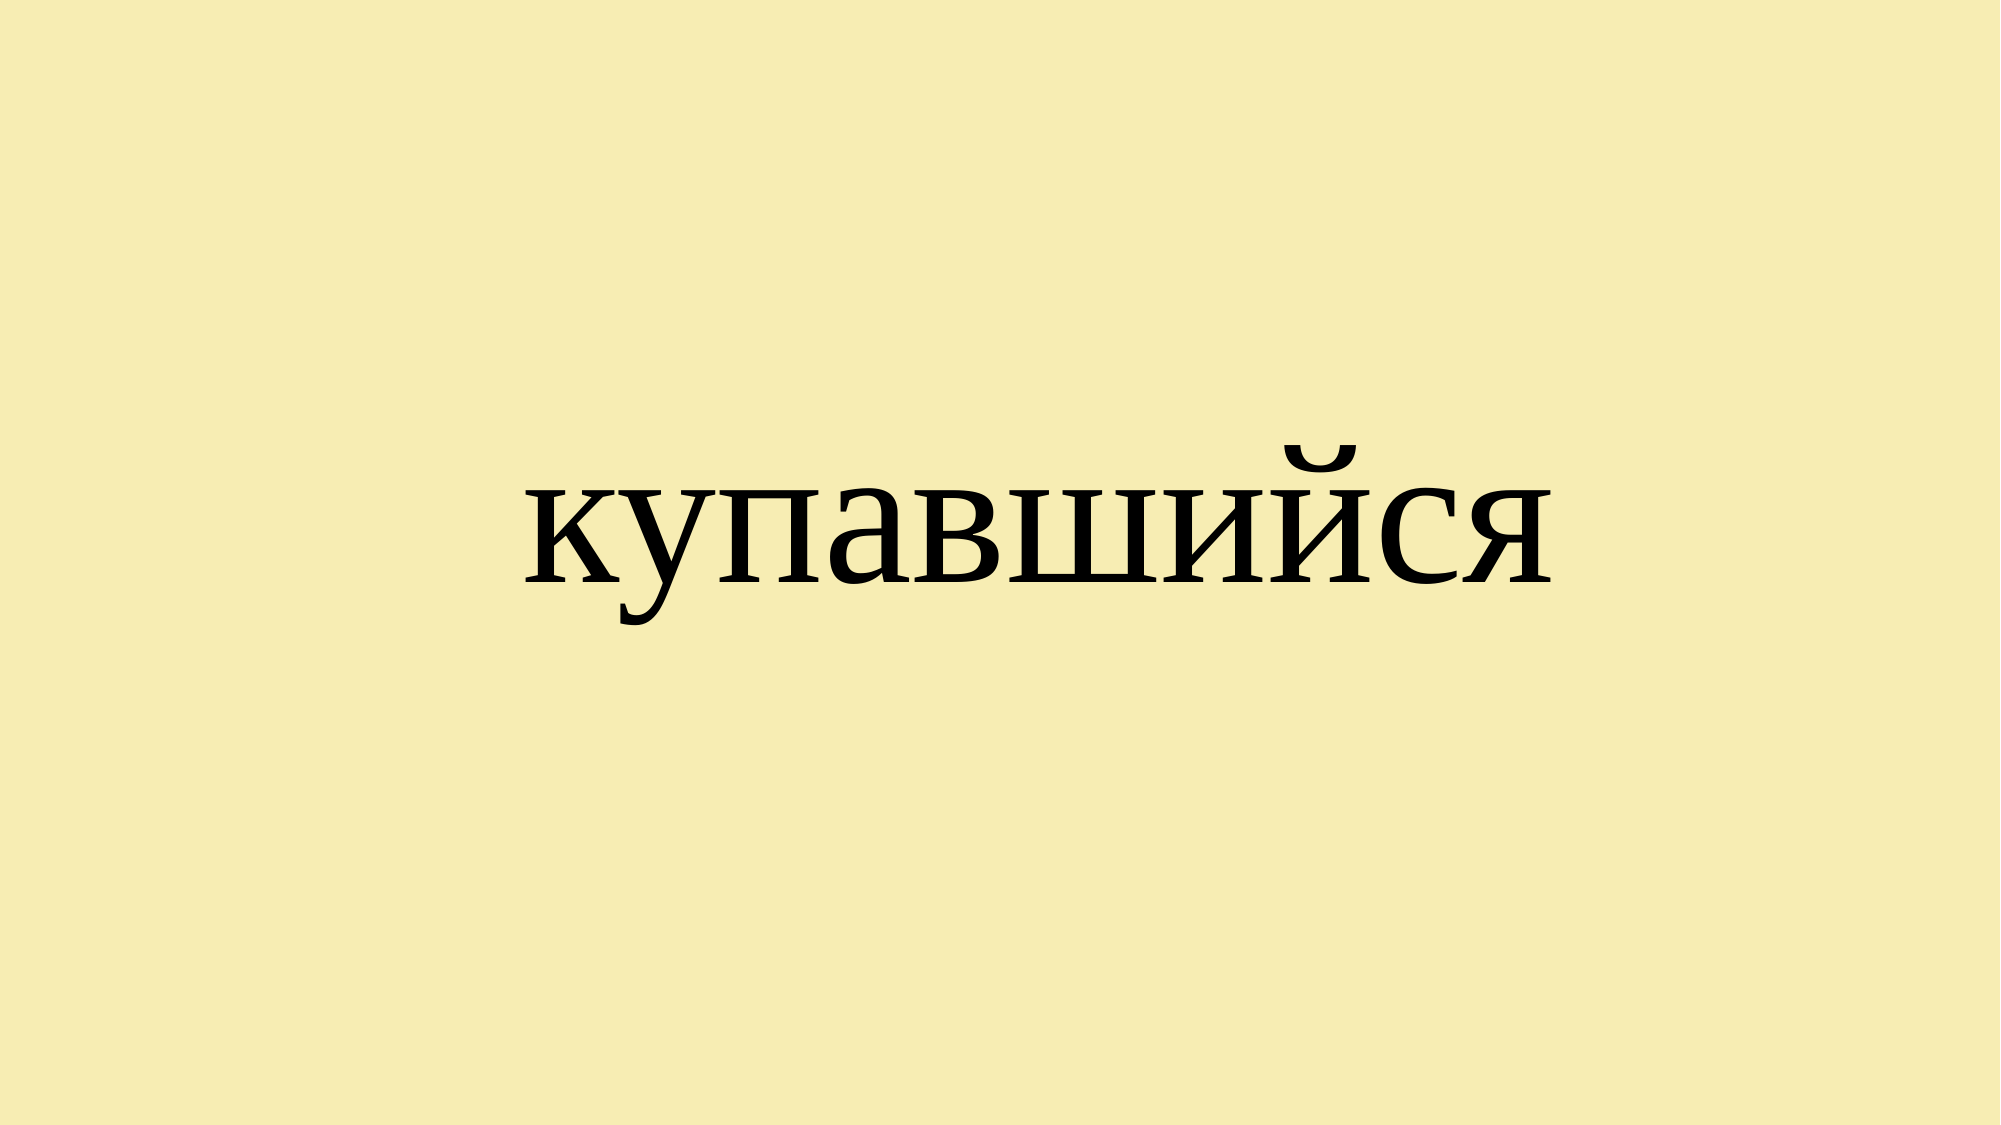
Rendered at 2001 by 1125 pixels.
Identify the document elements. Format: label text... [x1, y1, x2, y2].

text_box купавшийся [507, 375, 1571, 631]
